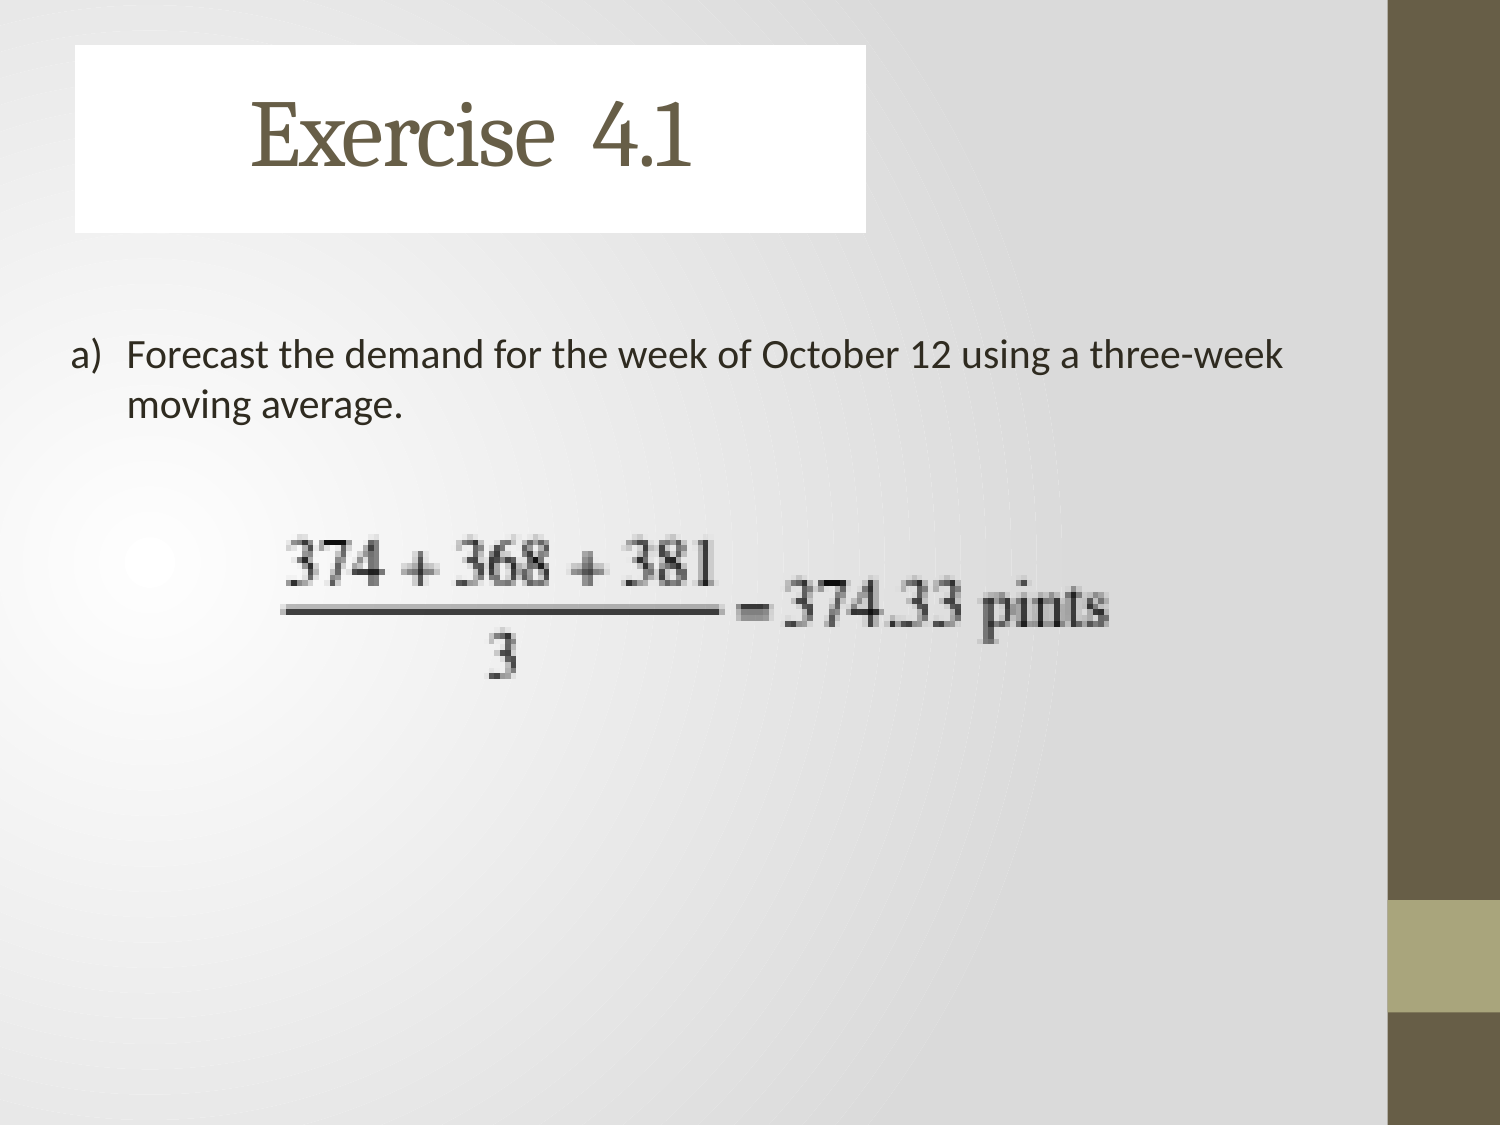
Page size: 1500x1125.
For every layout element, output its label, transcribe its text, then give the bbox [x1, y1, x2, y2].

title Exercise 4.1 [75, 45, 866, 233]
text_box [269, 510, 1116, 693]
text_box Forecast the demand for the week of October 12 using a three-week moving average. [55, 319, 1304, 435]
